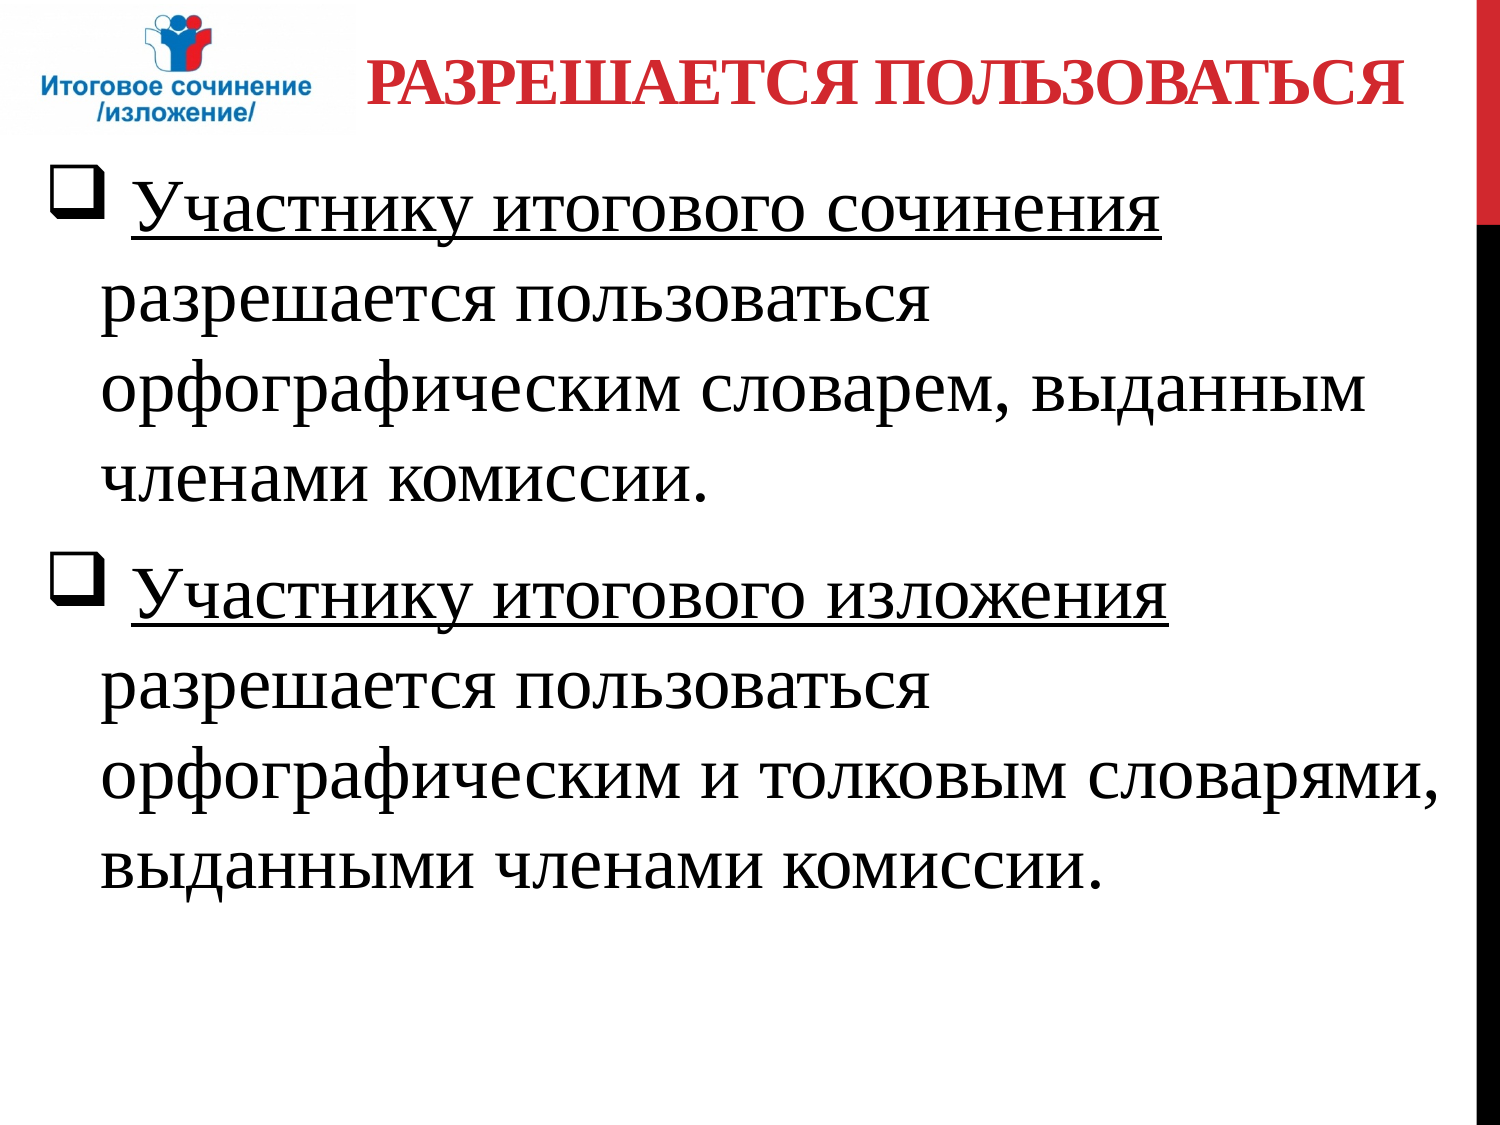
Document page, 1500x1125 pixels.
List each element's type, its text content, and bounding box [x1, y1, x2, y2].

list Участнику итогового сочинения разрешается пользоваться орфографическим словарем, выданным членами комиссии. Участнику итогового изложения разрешается пользоваться орфографическим и толковым словарями, выданными членами комиссии. [29, 148, 1459, 1083]
title Разрешается пользоваться [362, 0, 1436, 126]
picture [0, 4, 357, 136]
